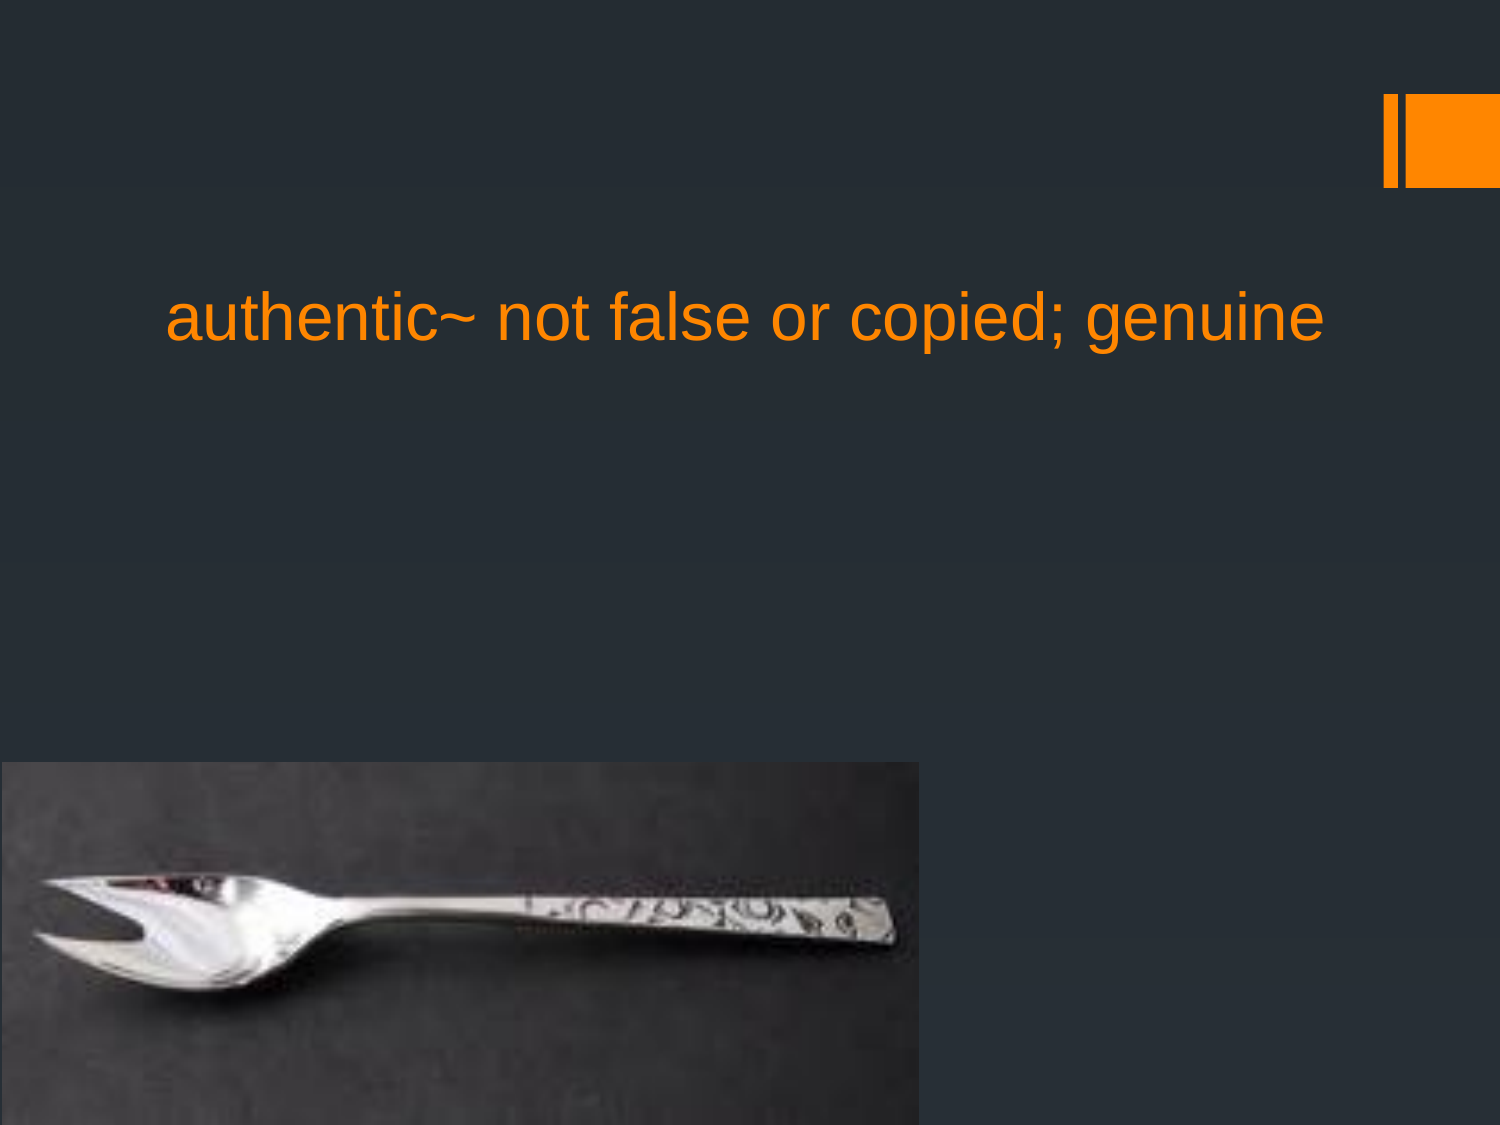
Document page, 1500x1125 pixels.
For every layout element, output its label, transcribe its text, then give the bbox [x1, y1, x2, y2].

title authentic~ not false or copied; genuine [150, 253, 1350, 443]
picture [2, 761, 919, 1125]
